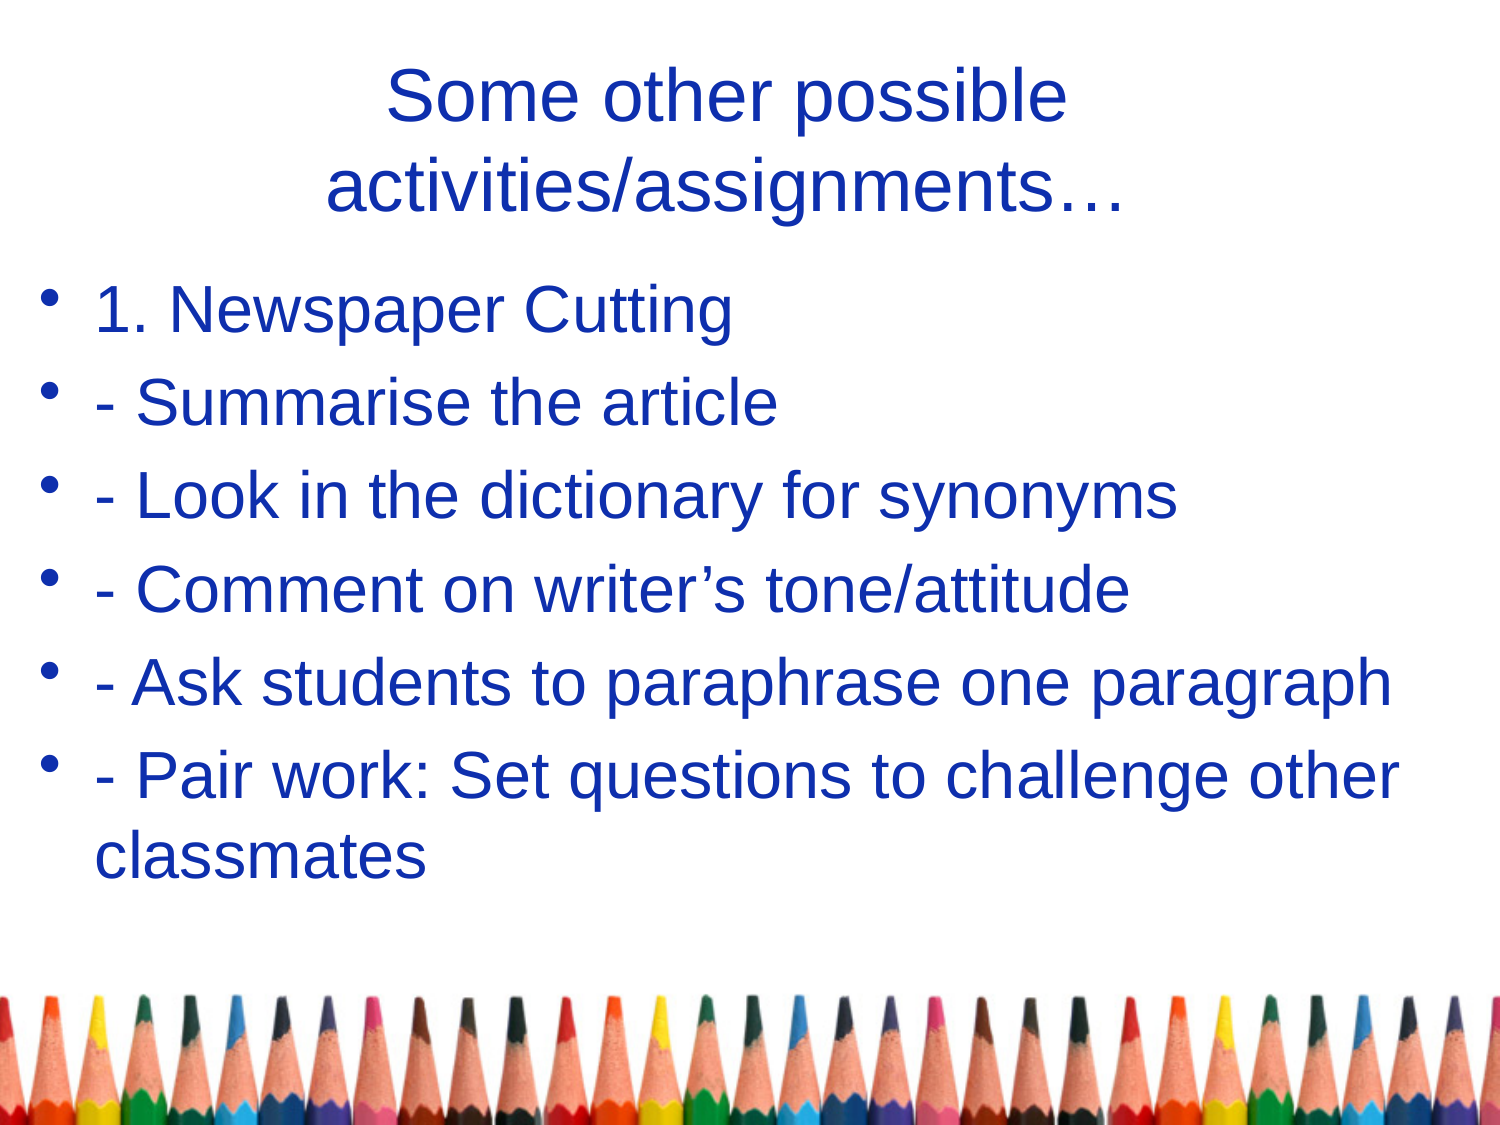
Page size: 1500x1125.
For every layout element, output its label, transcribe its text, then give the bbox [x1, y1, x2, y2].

picture [0, 0, 1500, 1125]
list 1. Newspaper Cutting - Summarise the article - Look in the dictionary for synonyms - Comment on writer’s tone/attitude - Ask students to paraphrase one paragraph - Pair work: Set questions to challenge other classmates [23, 258, 1471, 1021]
title Some other possible activities/assignments… [0, 42, 1456, 231]
